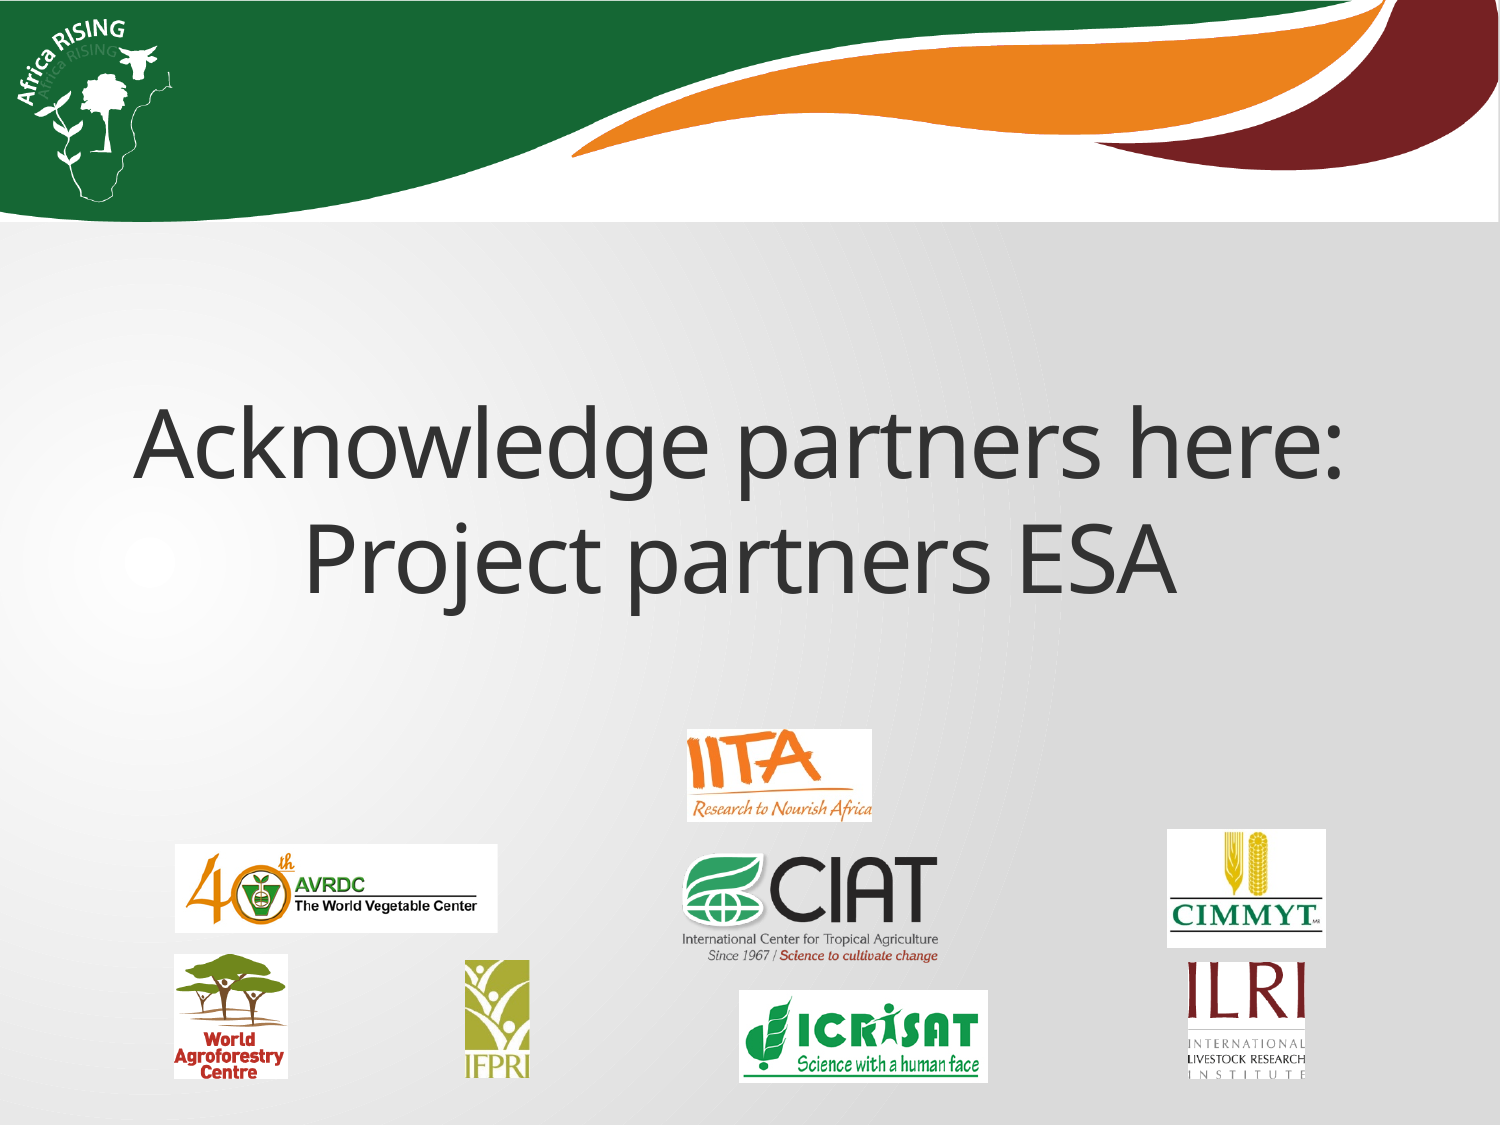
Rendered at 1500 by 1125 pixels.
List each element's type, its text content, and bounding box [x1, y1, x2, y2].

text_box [174, 728, 1326, 1084]
title Acknowledge partners here: Project partners ESA [114, 375, 1365, 563]
picture [0, 0, 1499, 222]
